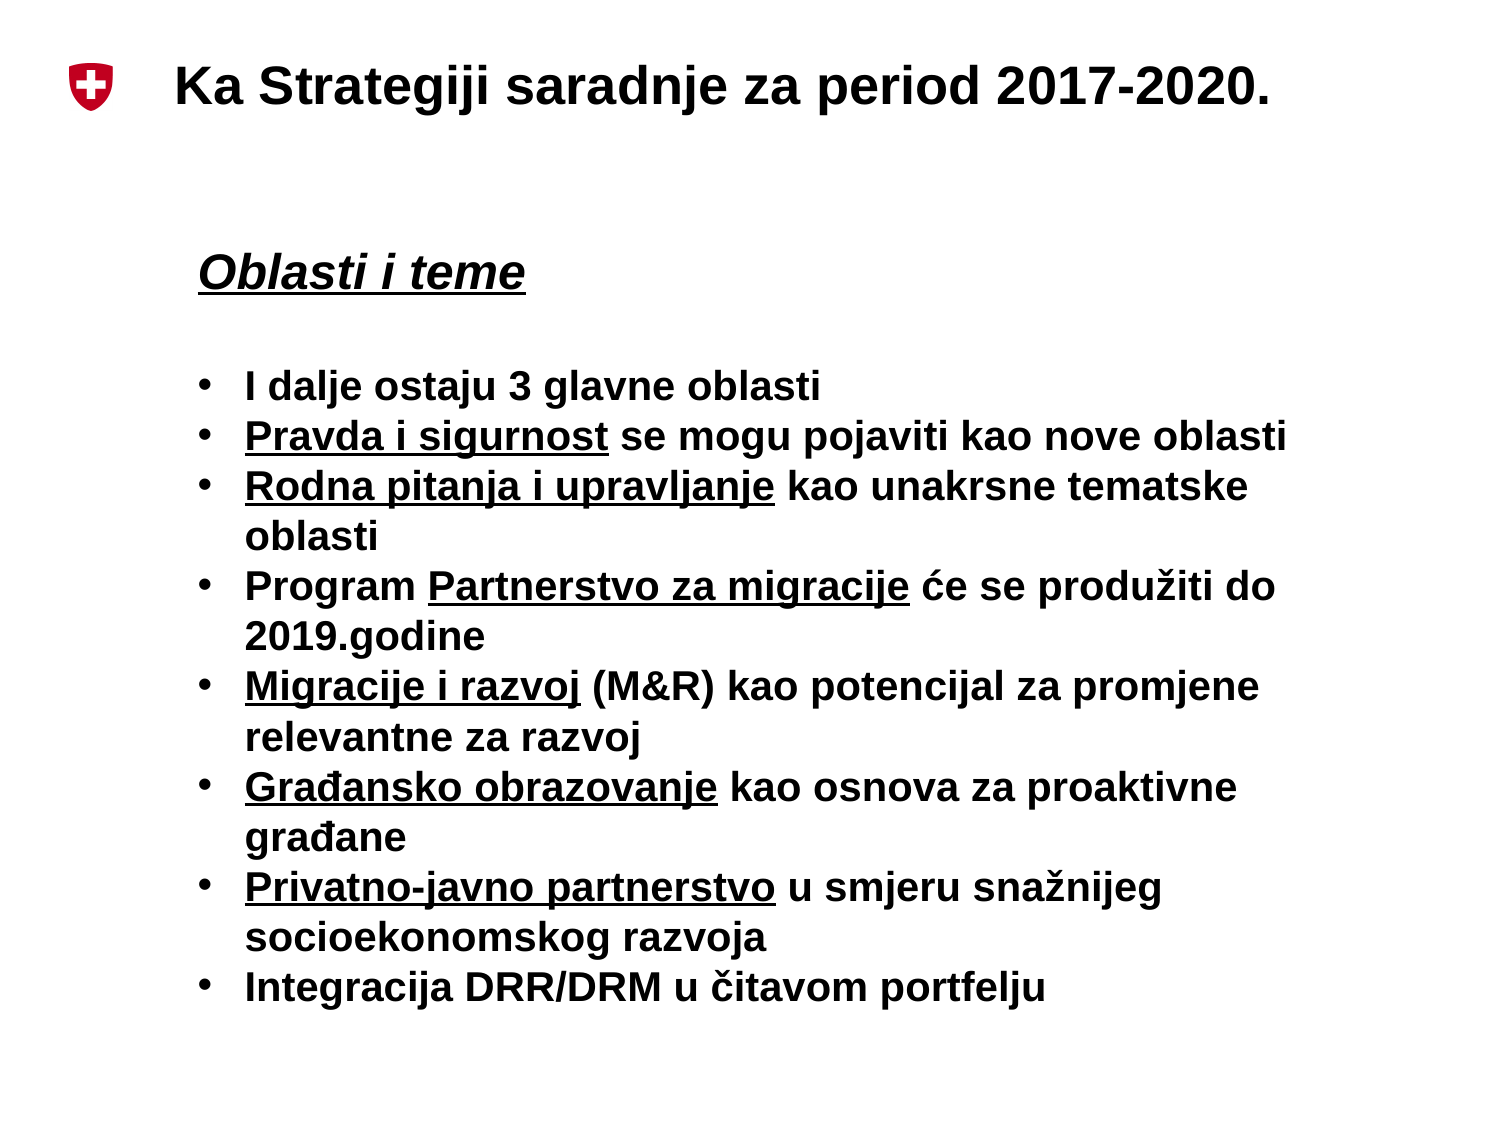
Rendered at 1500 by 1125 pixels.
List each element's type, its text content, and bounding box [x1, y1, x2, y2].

picture [69, 63, 113, 111]
text_box Oblasti i teme I dalje ostaju 3 glavne oblasti Pravda i sigurnost se mogu pojaviti kao nove oblasti Rodna pitanja i upravljanje kao unakrsne tematske oblasti Program Partnerstvo za migracije će se produžiti do 2019.godine Migracije i razvoj (M&R) kao potencijal za promjene relevantne za razvoj Građansko obrazovanje kao osnova za proaktivne građane Privatno-javno partnerstvo u smjeru snažnijeg socioekonomskog razvoja Integracija DRR/DRM u čitavom portfelju [182, 231, 1353, 1017]
title Ka Strategiji saradnje za period 2017-2020. [159, 42, 1412, 124]
